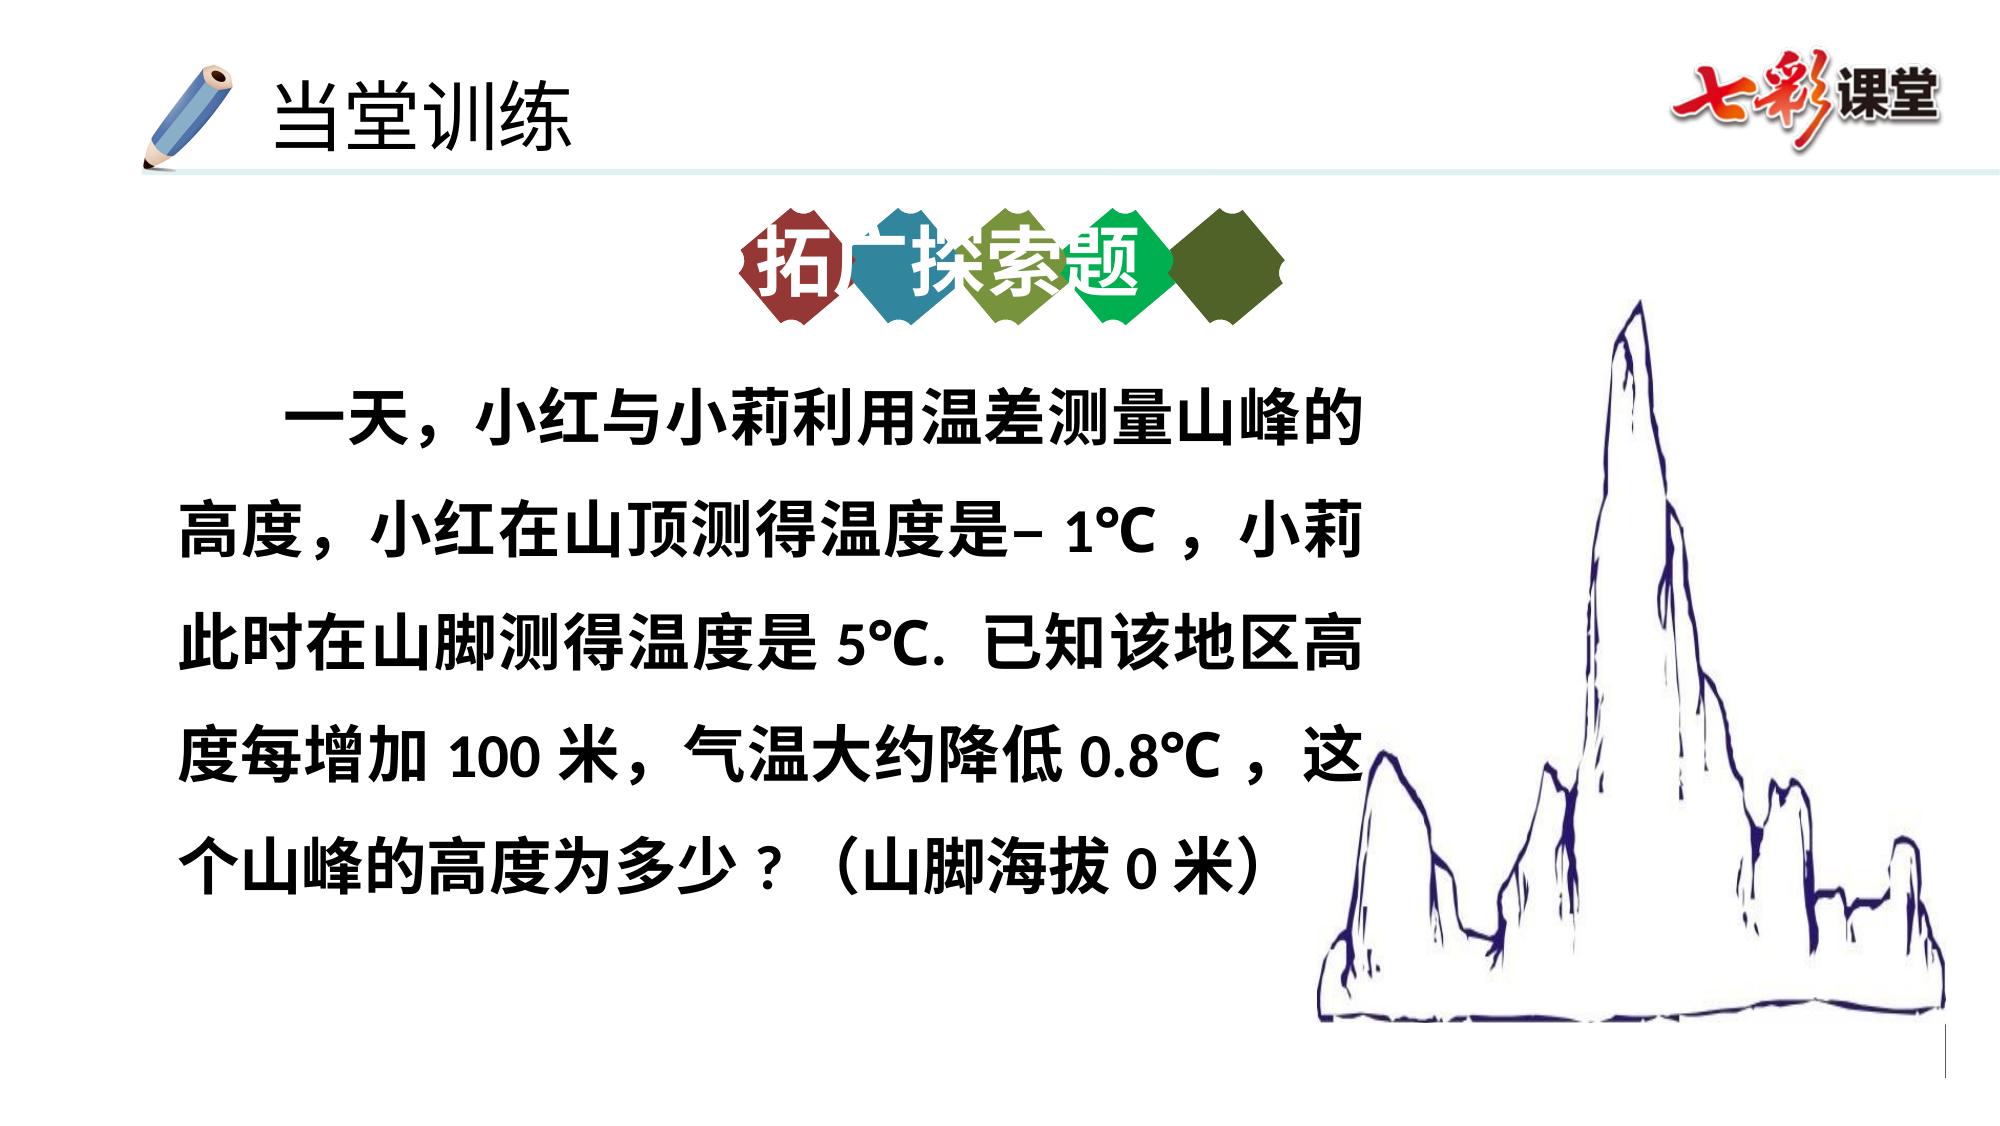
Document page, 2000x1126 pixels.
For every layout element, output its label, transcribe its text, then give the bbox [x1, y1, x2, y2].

text_box 一天，小红与小莉利用温差测量山峰的高度，小红在山顶测得温度是–1℃，小莉此时在山脚测得温度是5℃. 已知该地区高度每增加100米，气温大约降低0.8℃，这个山峰的高度为多少?（山脚海拔0米） [157, 330, 1278, 913]
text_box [740, 206, 1283, 317]
picture [133, 42, 242, 195]
picture [1666, 42, 1948, 157]
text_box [1283, 299, 1946, 1097]
